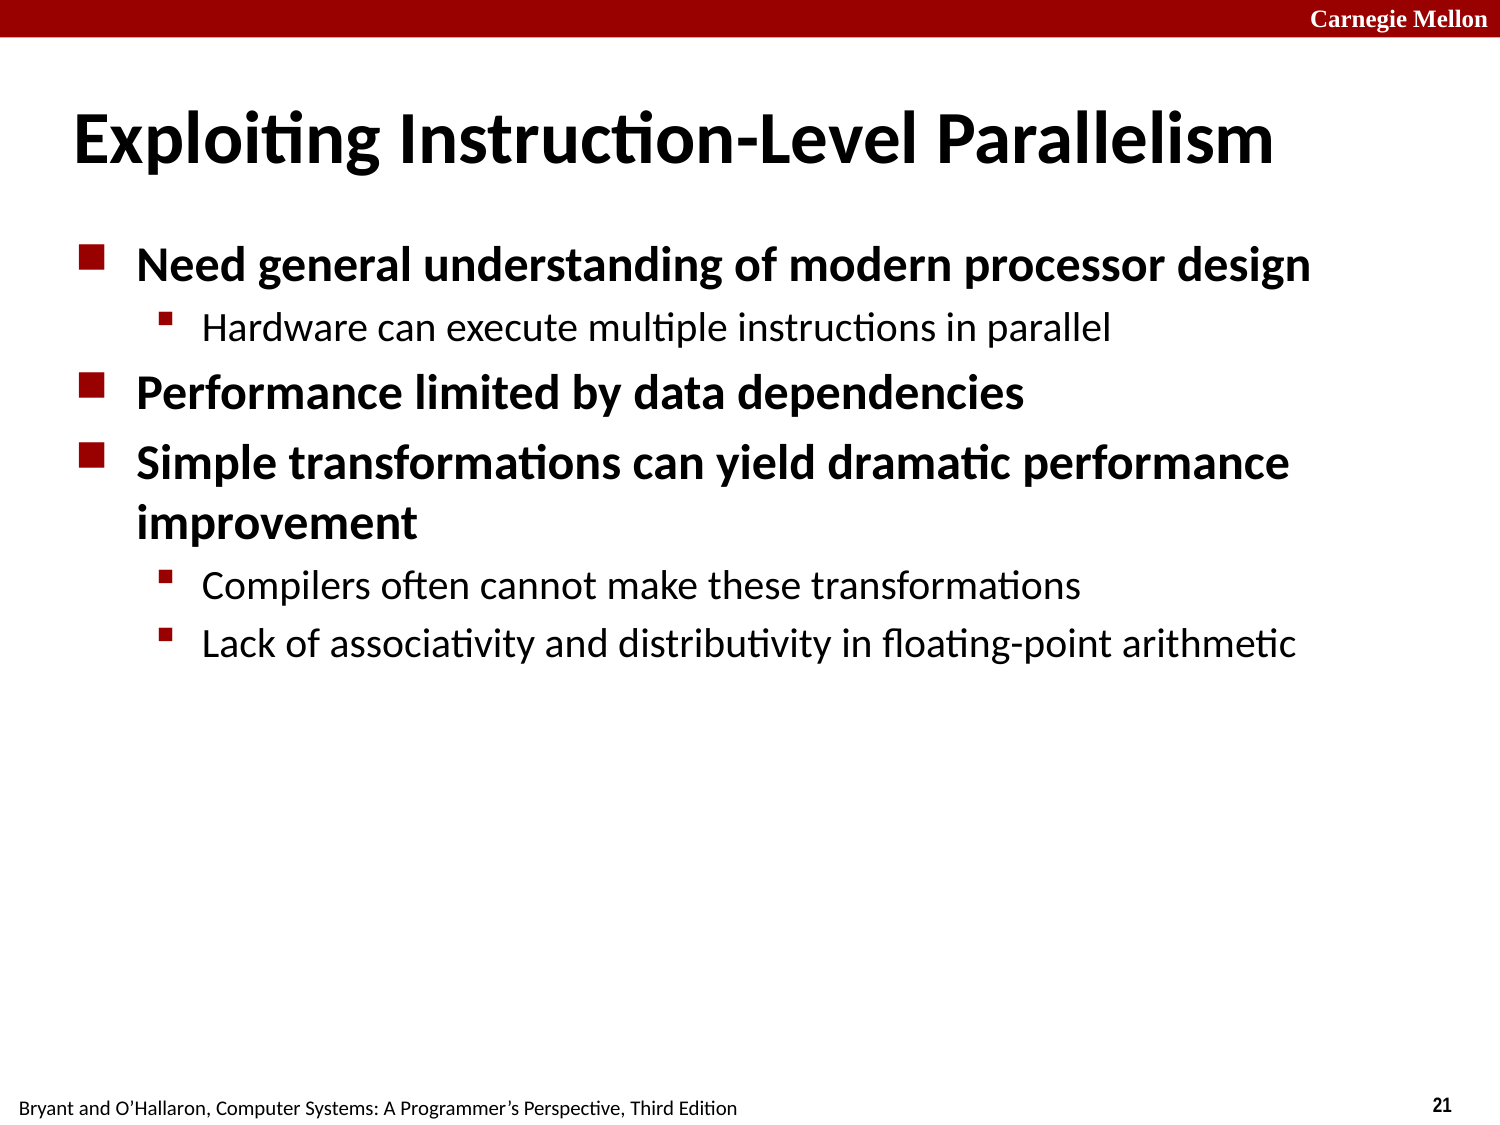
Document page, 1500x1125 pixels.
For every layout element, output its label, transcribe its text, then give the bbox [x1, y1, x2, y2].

list Need general understanding of modern processor design Hardware can execute multiple instructions in parallel Performance limited by data dependencies Simple transformations can yield dramatic performance improvement Compilers often cannot make these transformations Lack of associativity and distributivity in floating-point arithmetic [64, 223, 1361, 1040]
title Exploiting Instruction-Level Parallelism [58, 71, 1305, 197]
